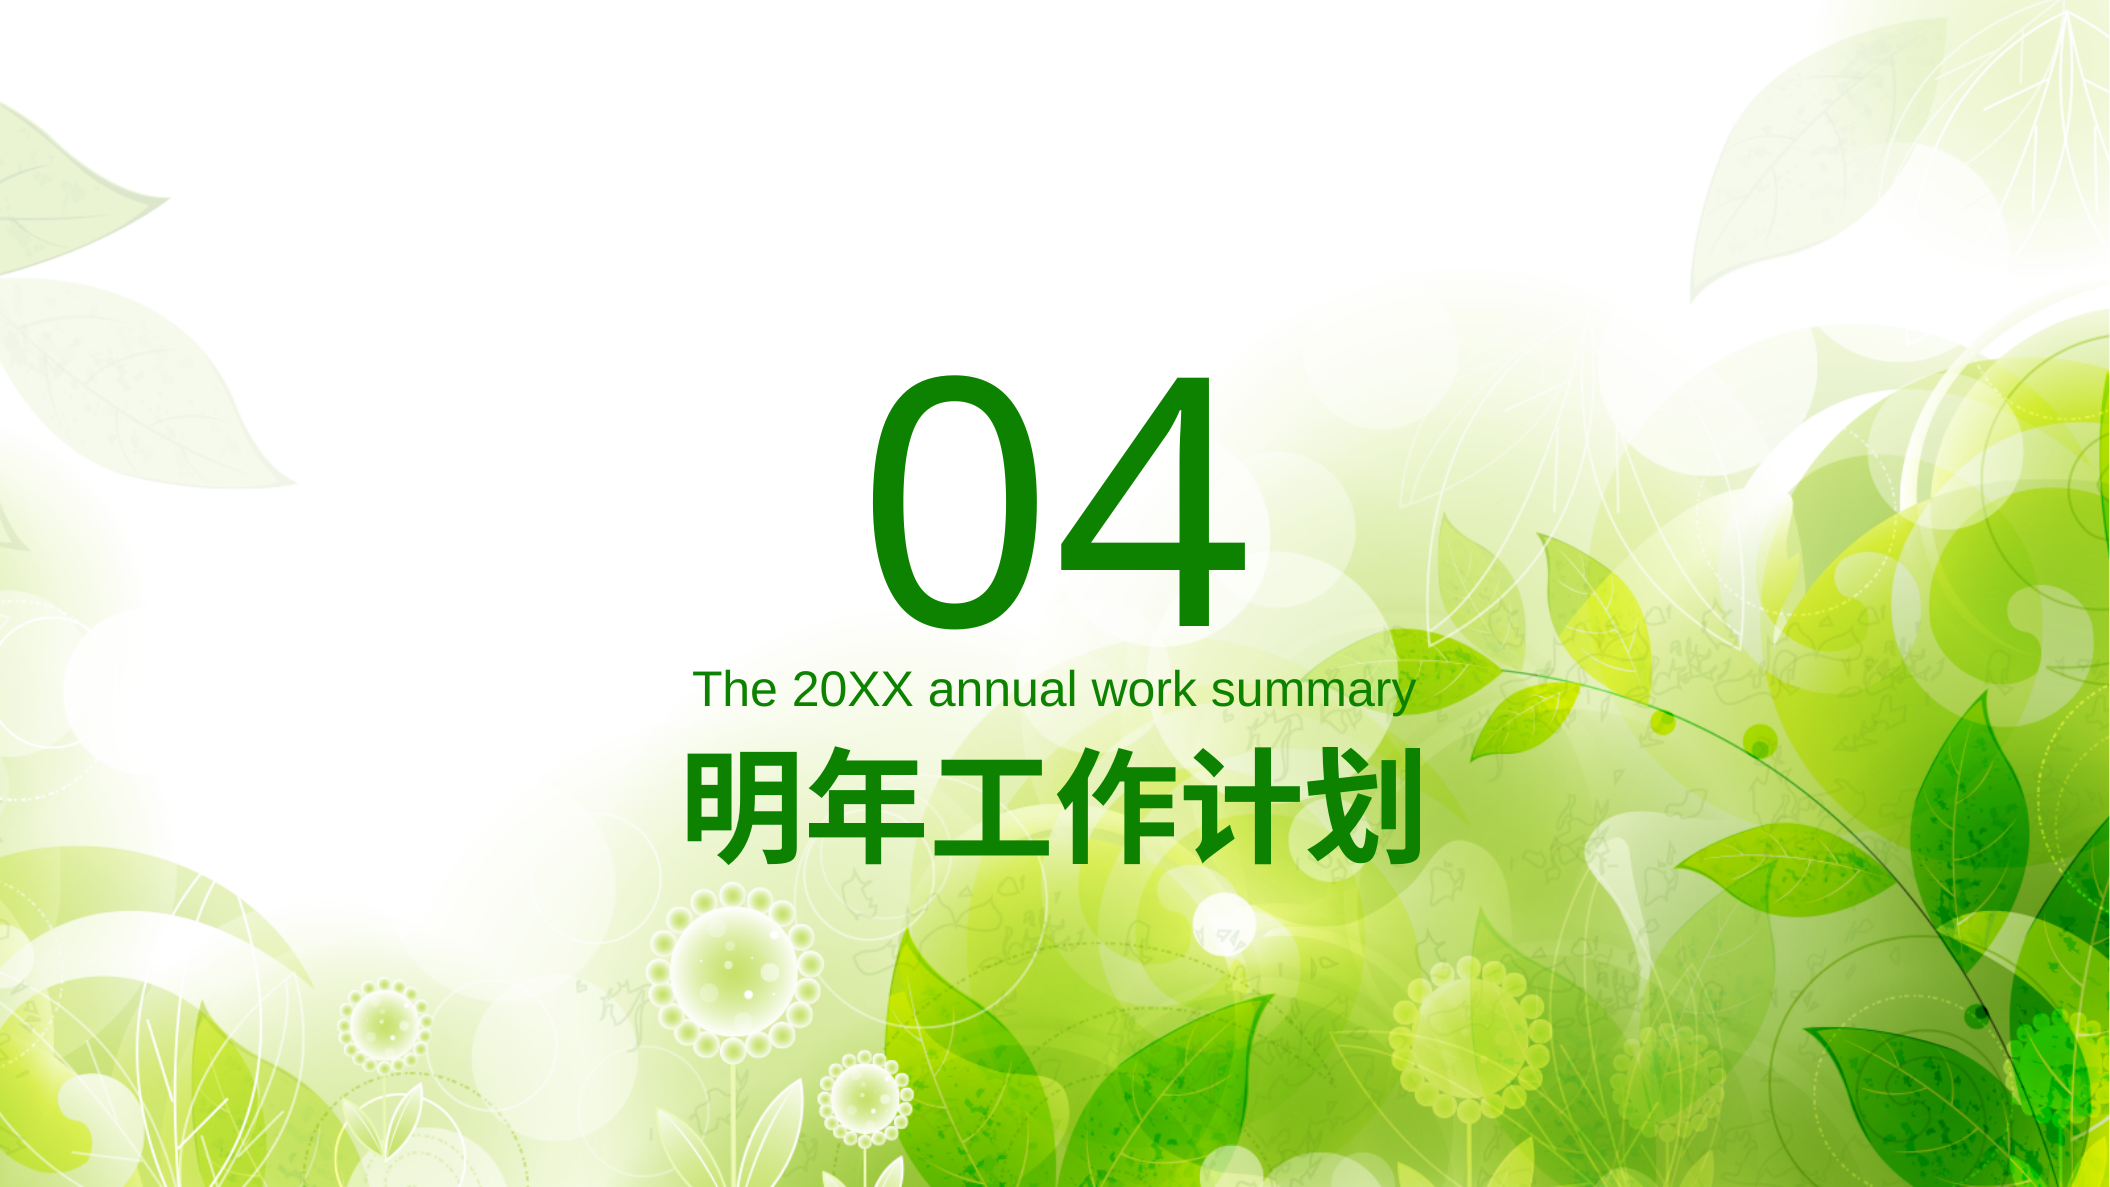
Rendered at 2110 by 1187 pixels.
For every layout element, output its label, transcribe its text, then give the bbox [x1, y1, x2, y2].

text_box 明年工作计划 [640, 725, 1469, 886]
text_box 04 [801, 272, 1308, 703]
text_box The 20XX annual work summary [638, 649, 1471, 725]
text_box [0, 0, 2110, 1187]
